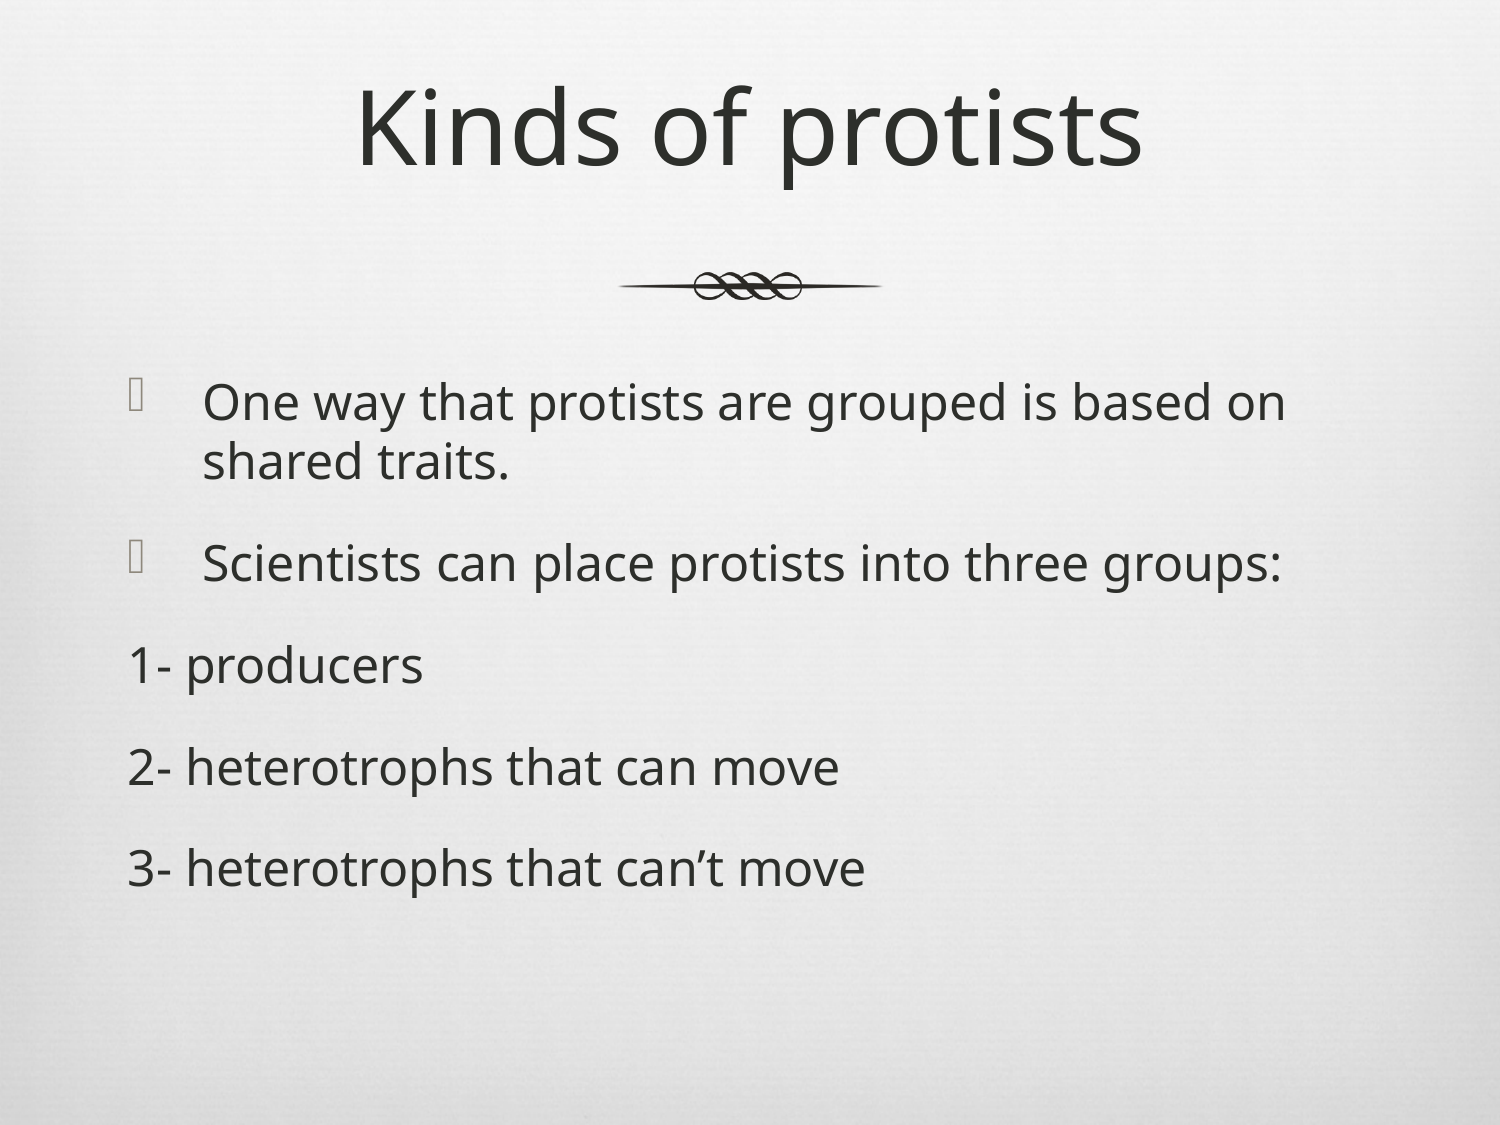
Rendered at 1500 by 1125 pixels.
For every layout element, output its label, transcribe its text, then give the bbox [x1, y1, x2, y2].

picture [615, 272, 885, 300]
list One way that protists are grouped is based on shared traits. Scientists can place protists into three groups: 1- producers 2- heterotrophs that can move 3- heterotrophs that can’t move [112, 362, 1388, 963]
title Kinds of protists [112, 11, 1388, 236]
